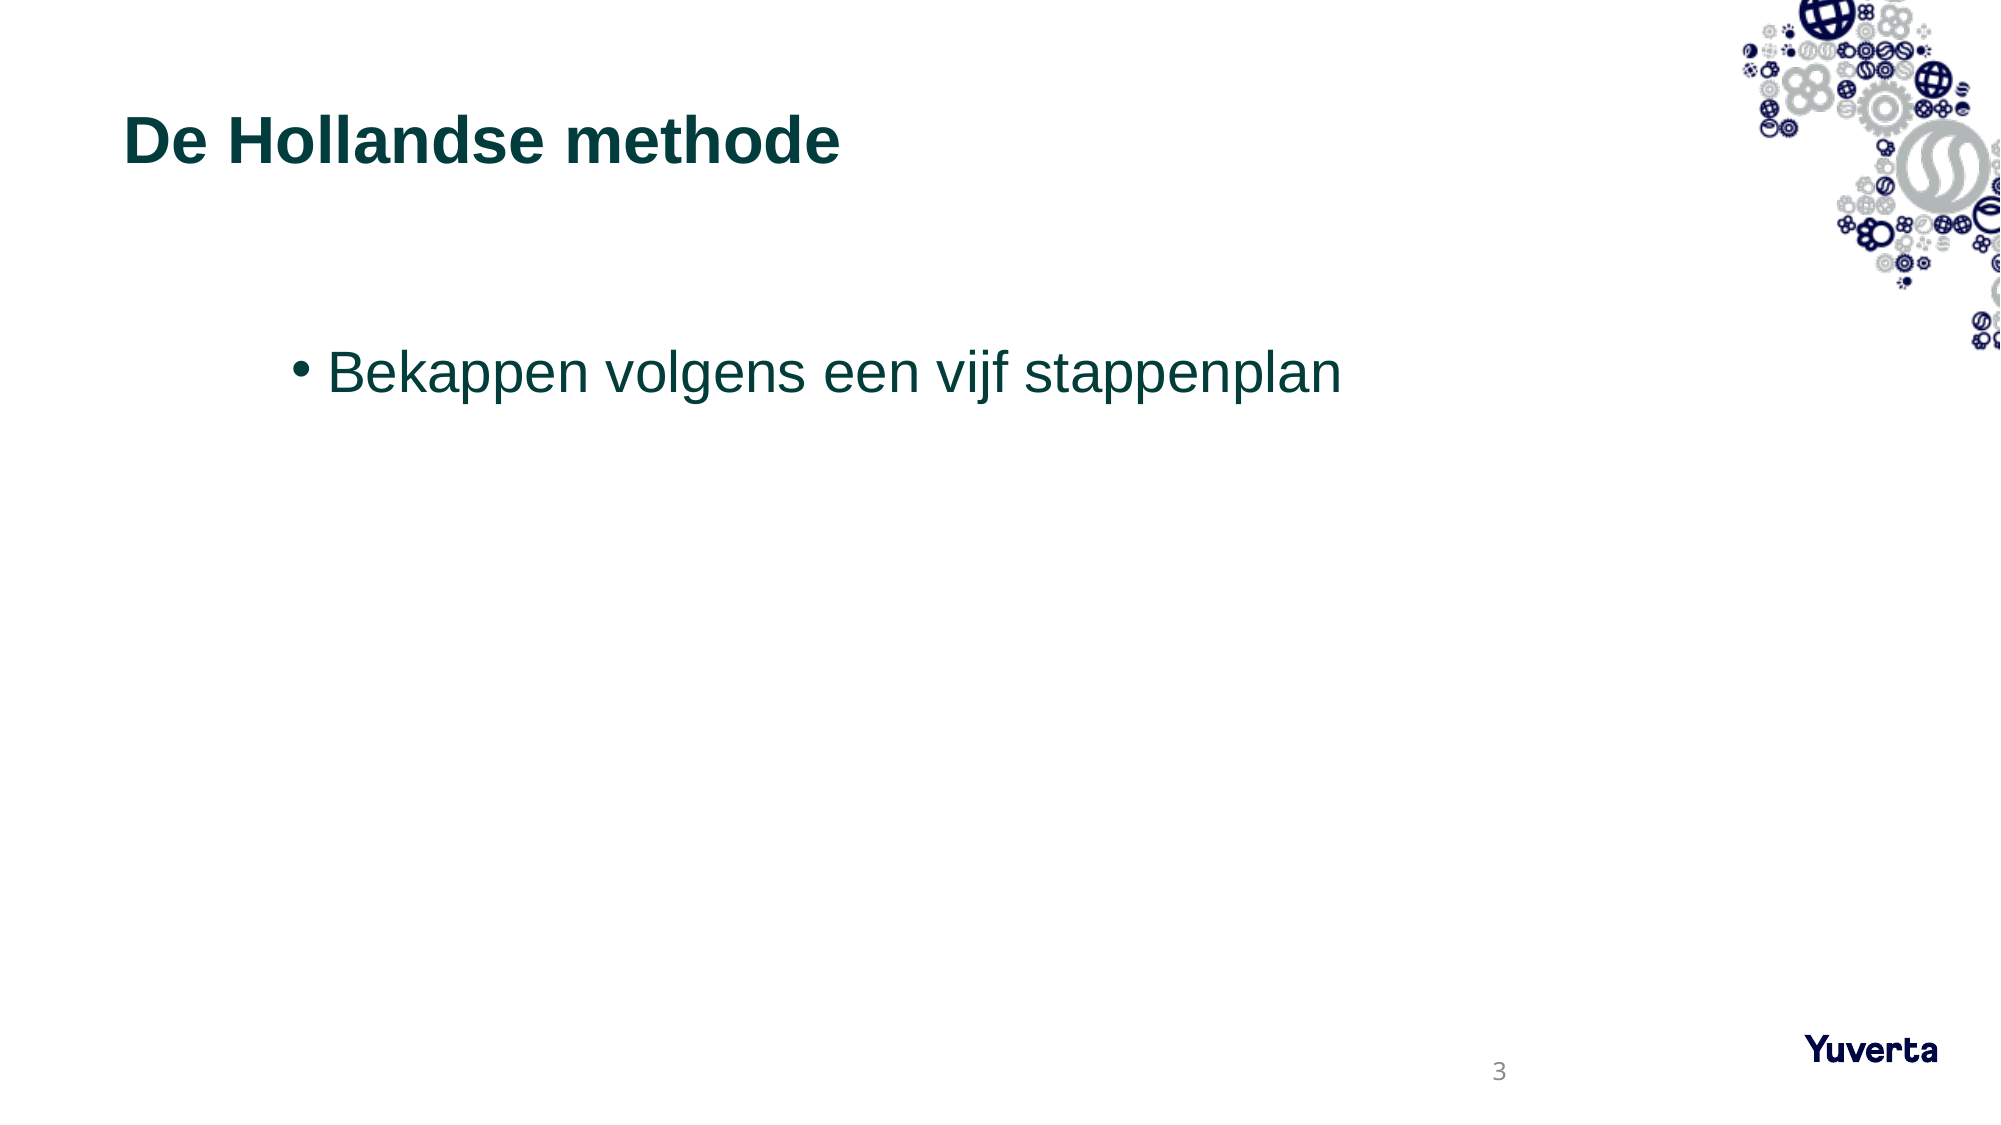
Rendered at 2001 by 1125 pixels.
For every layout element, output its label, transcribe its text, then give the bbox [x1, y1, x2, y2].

text_box 3 [1430, 1057, 1569, 1097]
title De Hollandse methode [123, 100, 1305, 349]
list Bekappen volgens een vijf stappenplan [291, 193, 1642, 1057]
picture [0, 0, 2000, 1125]
